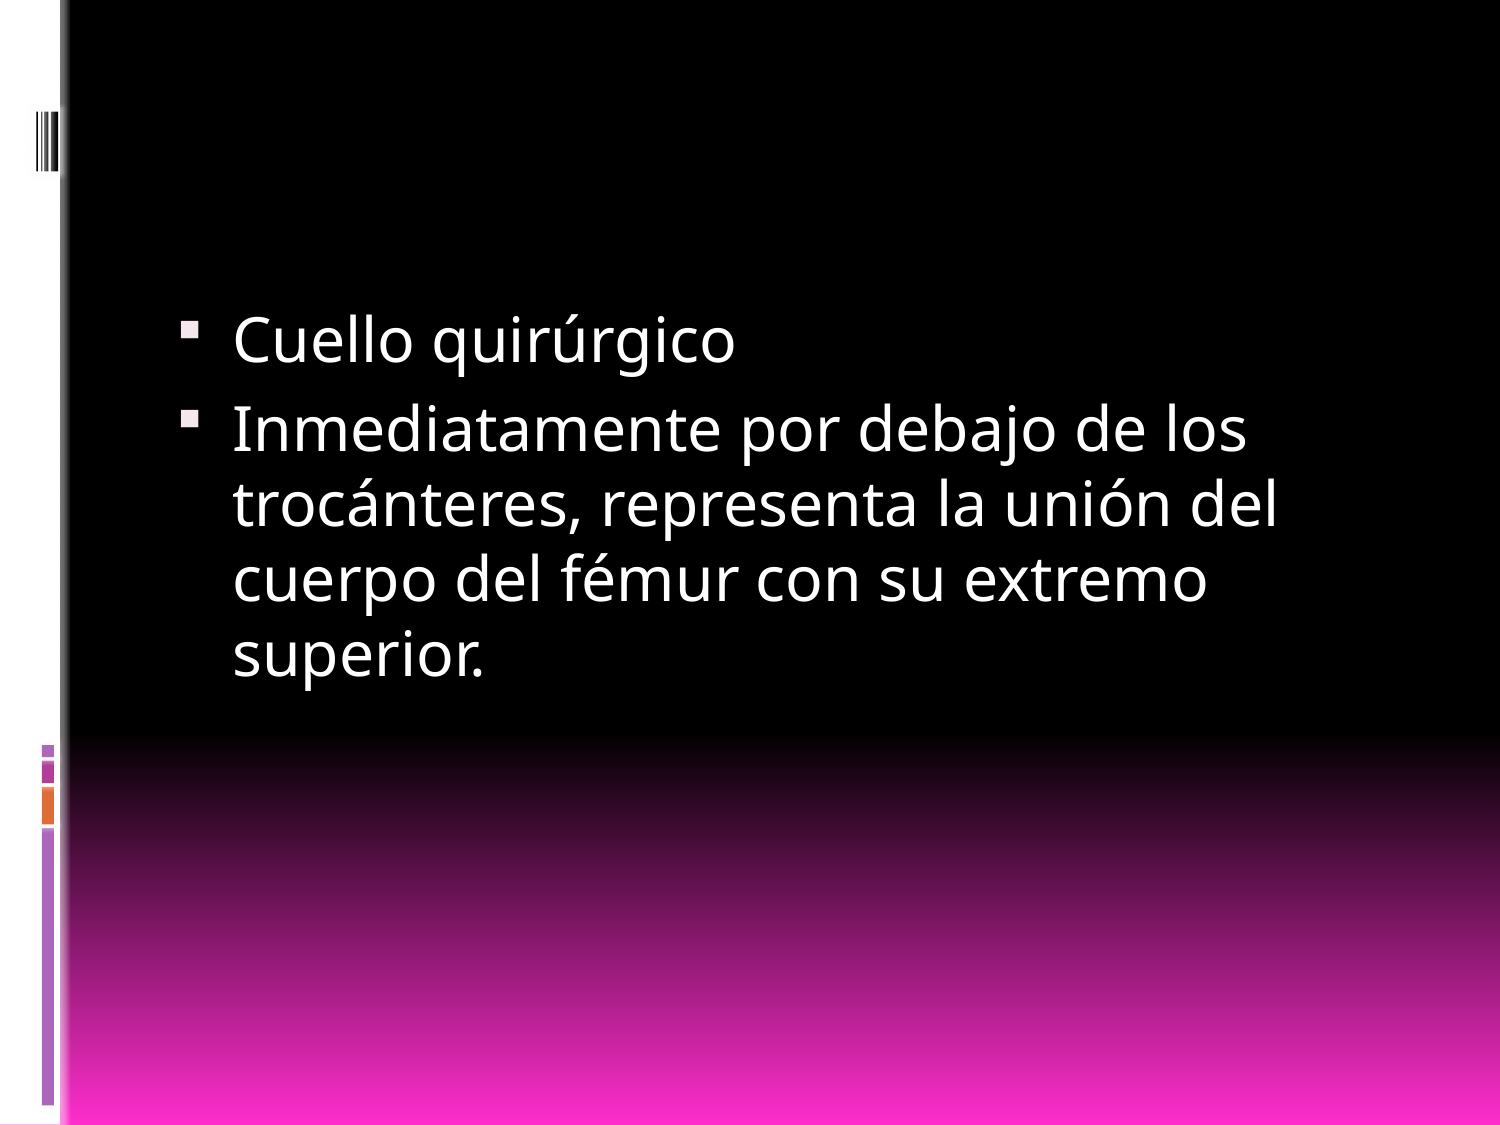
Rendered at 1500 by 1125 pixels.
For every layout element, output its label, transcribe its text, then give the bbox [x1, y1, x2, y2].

list Cuello quirúrgico Inmediatamente por debajo de los trocánteres, representa la unión del cuerpo del fémur con su extremo superior. [150, 292, 1425, 1043]
